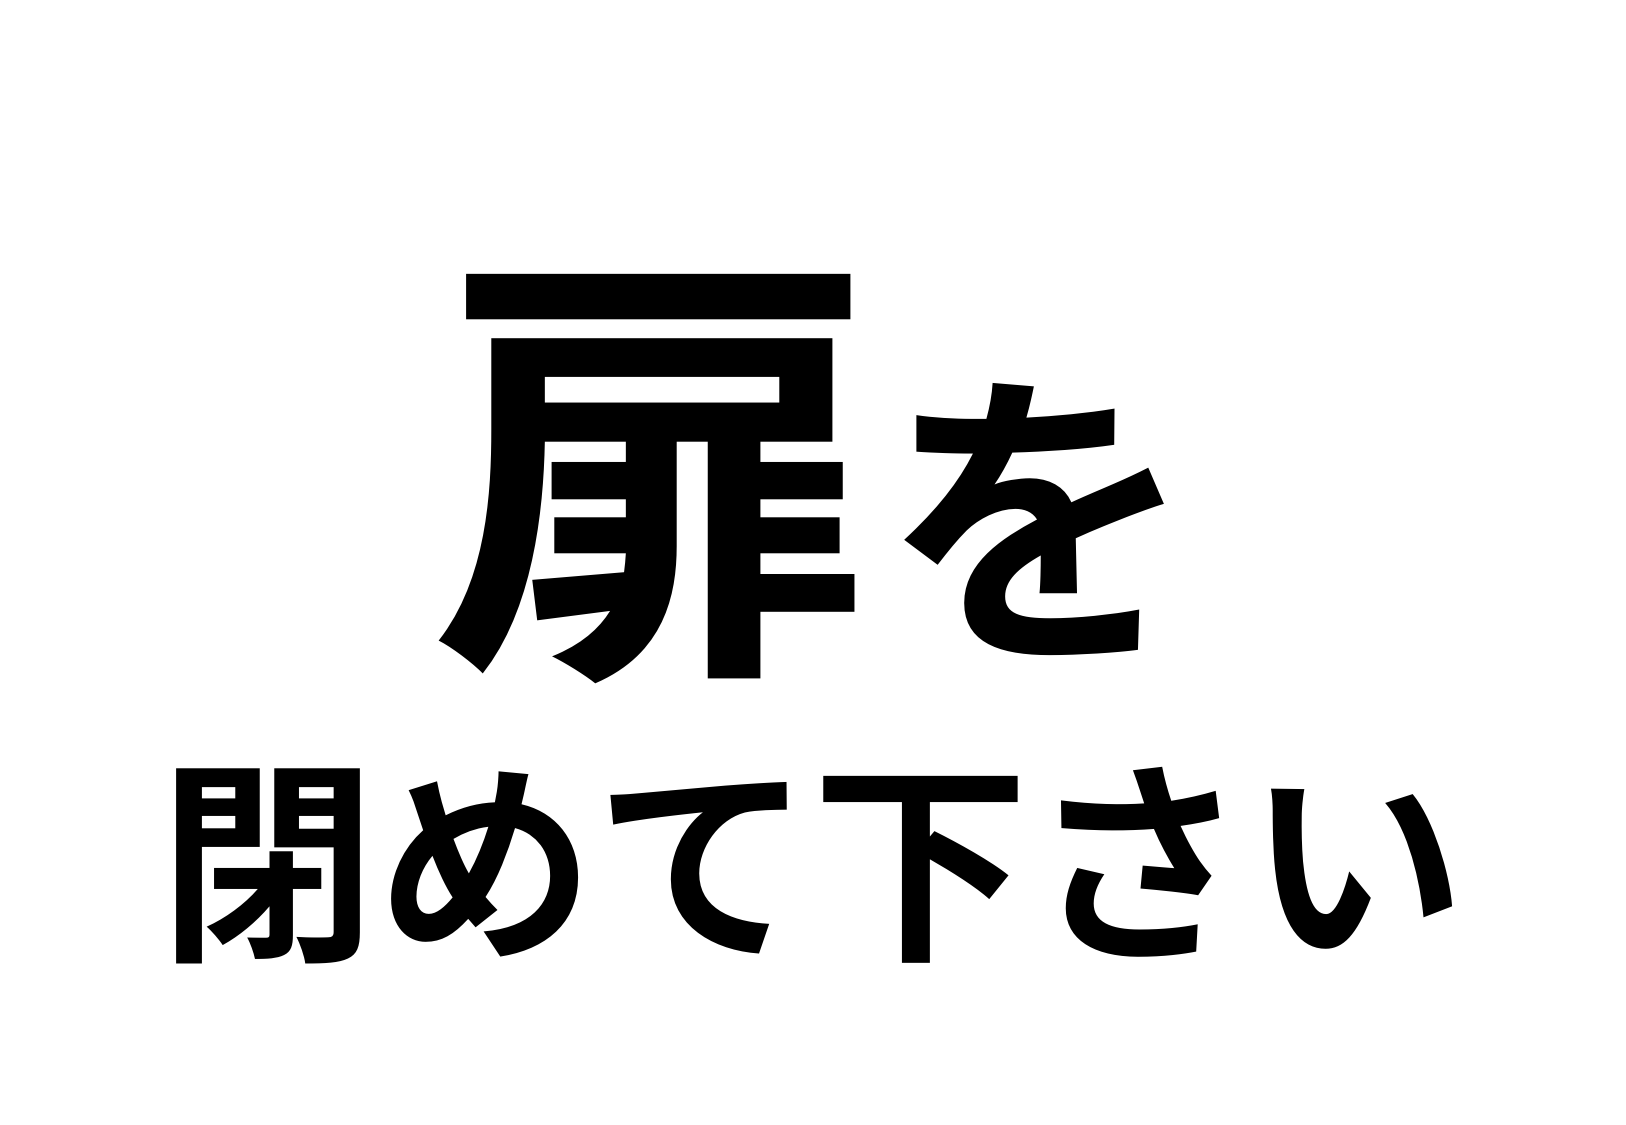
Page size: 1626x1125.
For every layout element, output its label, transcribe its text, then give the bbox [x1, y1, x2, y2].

text_box 扉を 閉めて下さい [0, 180, 1625, 996]
